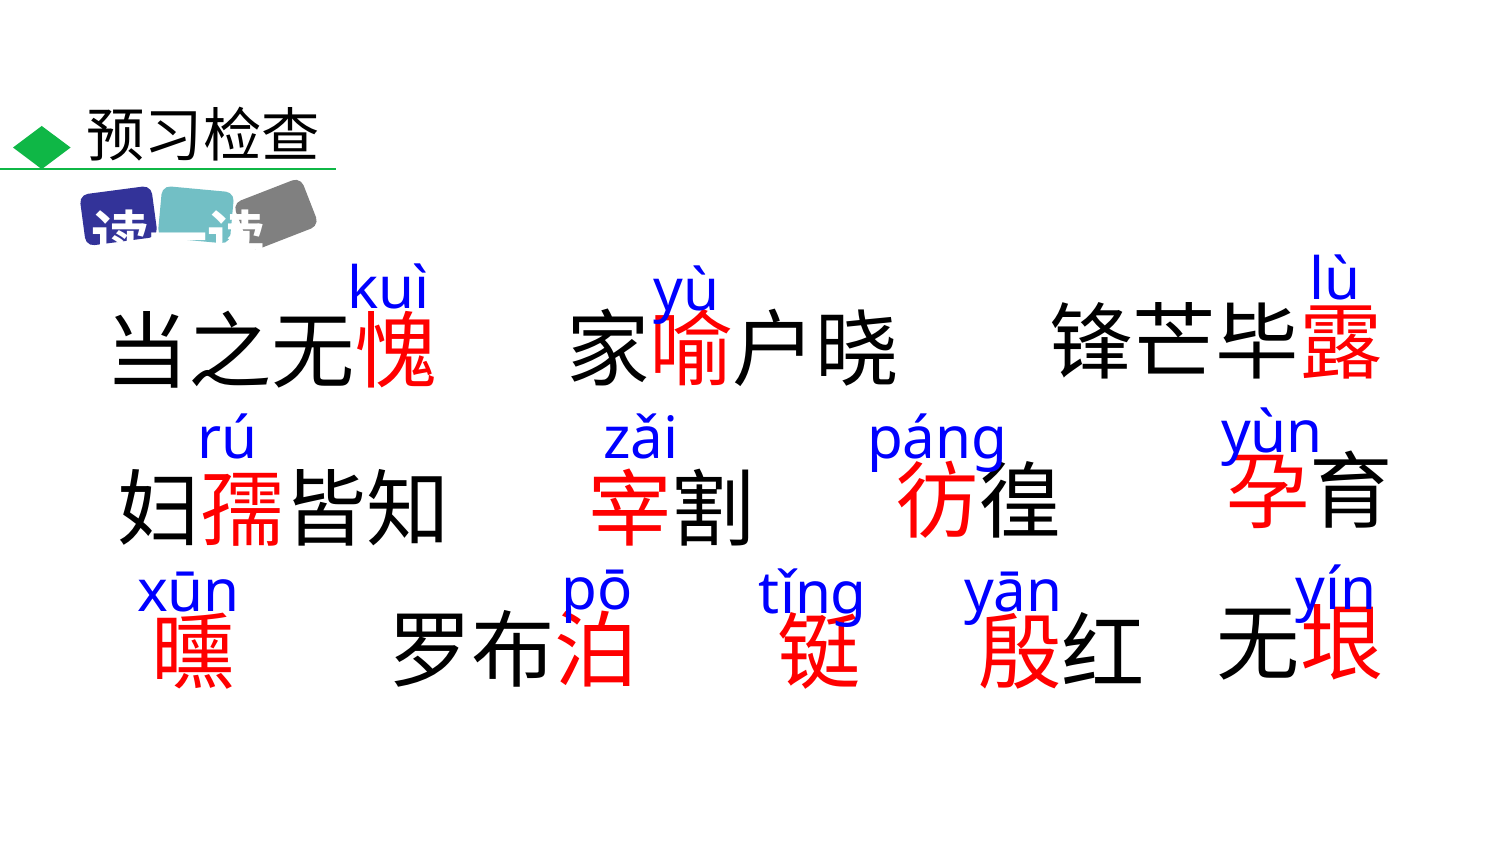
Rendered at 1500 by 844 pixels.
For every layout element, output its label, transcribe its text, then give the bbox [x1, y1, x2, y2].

text_box 孕育 [1211, 430, 1409, 546]
text_box 铤 [762, 633, 876, 707]
text_box 罗布泊 [373, 590, 654, 705]
text_box zǎi [588, 392, 694, 478]
text_box rú [182, 392, 272, 478]
text_box 当之无愧 [90, 290, 454, 406]
text_box 曛 [136, 631, 250, 707]
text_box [76, 177, 323, 280]
text_box yān [949, 545, 1078, 631]
text_box yù [638, 244, 734, 330]
text_box 殷红 [963, 591, 1160, 707]
text_box 妇孺皆知 [102, 448, 466, 564]
text_box 无垠 [1202, 582, 1399, 698]
text_box 宰割 [574, 448, 771, 564]
text_box lù [1294, 233, 1376, 319]
text_box pō [546, 543, 648, 629]
text_box yùn [1206, 386, 1338, 472]
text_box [0, 91, 337, 177]
text_box 家喻户晓 [551, 289, 914, 404]
text_box xūn [122, 545, 255, 631]
text_box tǐnɡ [744, 547, 882, 633]
text_box yín [1280, 543, 1392, 629]
text_box kuì [332, 242, 445, 327]
text_box pánɡ [852, 392, 1023, 478]
text_box 彷徨 [881, 441, 1078, 556]
text_box 锋芒毕露 [1034, 281, 1398, 397]
